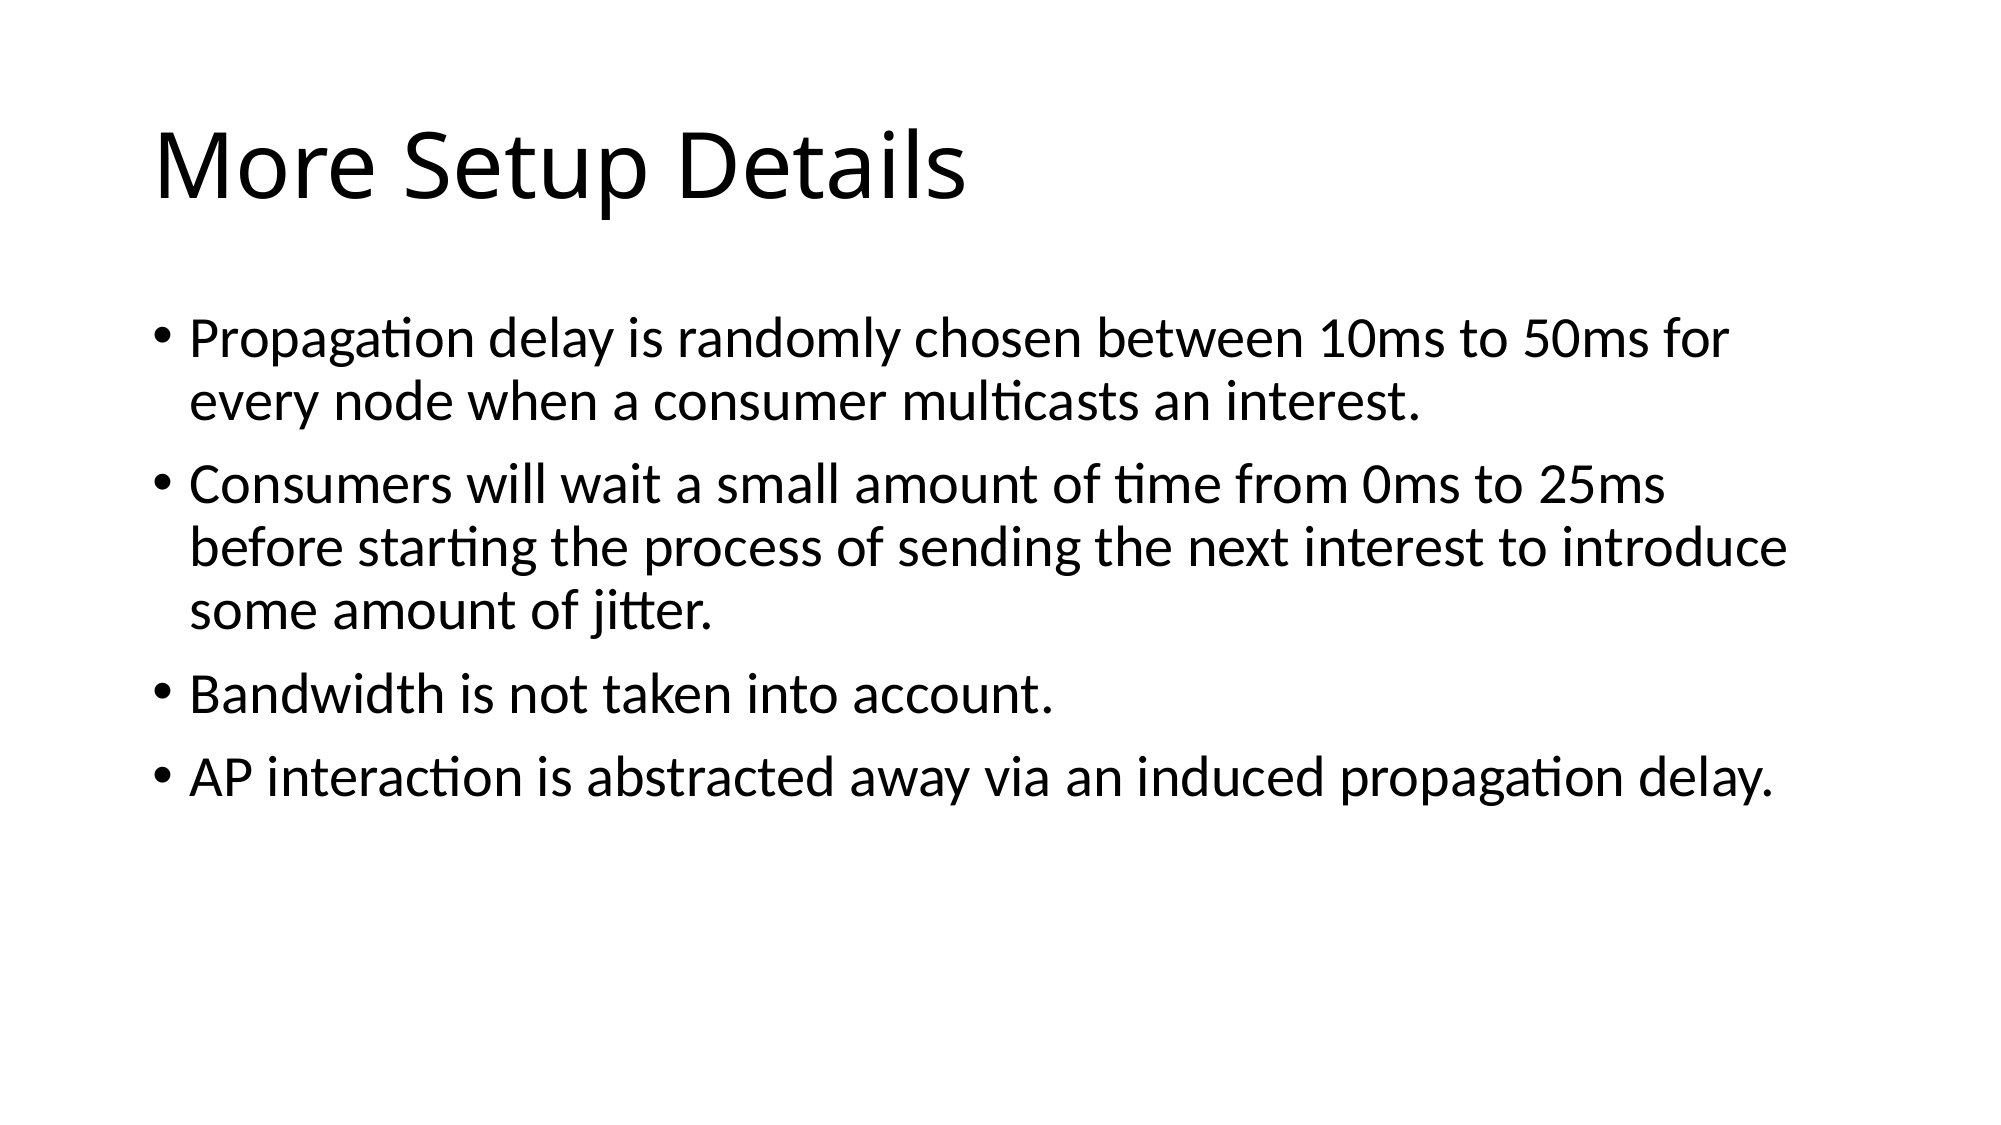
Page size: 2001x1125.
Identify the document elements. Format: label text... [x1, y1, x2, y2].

list Propagation delay is randomly chosen between 10ms to 50ms for every node when a consumer multicasts an interest. Consumers will wait a small amount of time from 0ms to 25ms before starting the process of sending the next interest to introduce some amount of jitter. Bandwidth is not taken into account. AP interaction is abstracted away via an induced propagation delay. [137, 299, 1863, 1014]
title More Setup Details [137, 59, 1863, 278]
